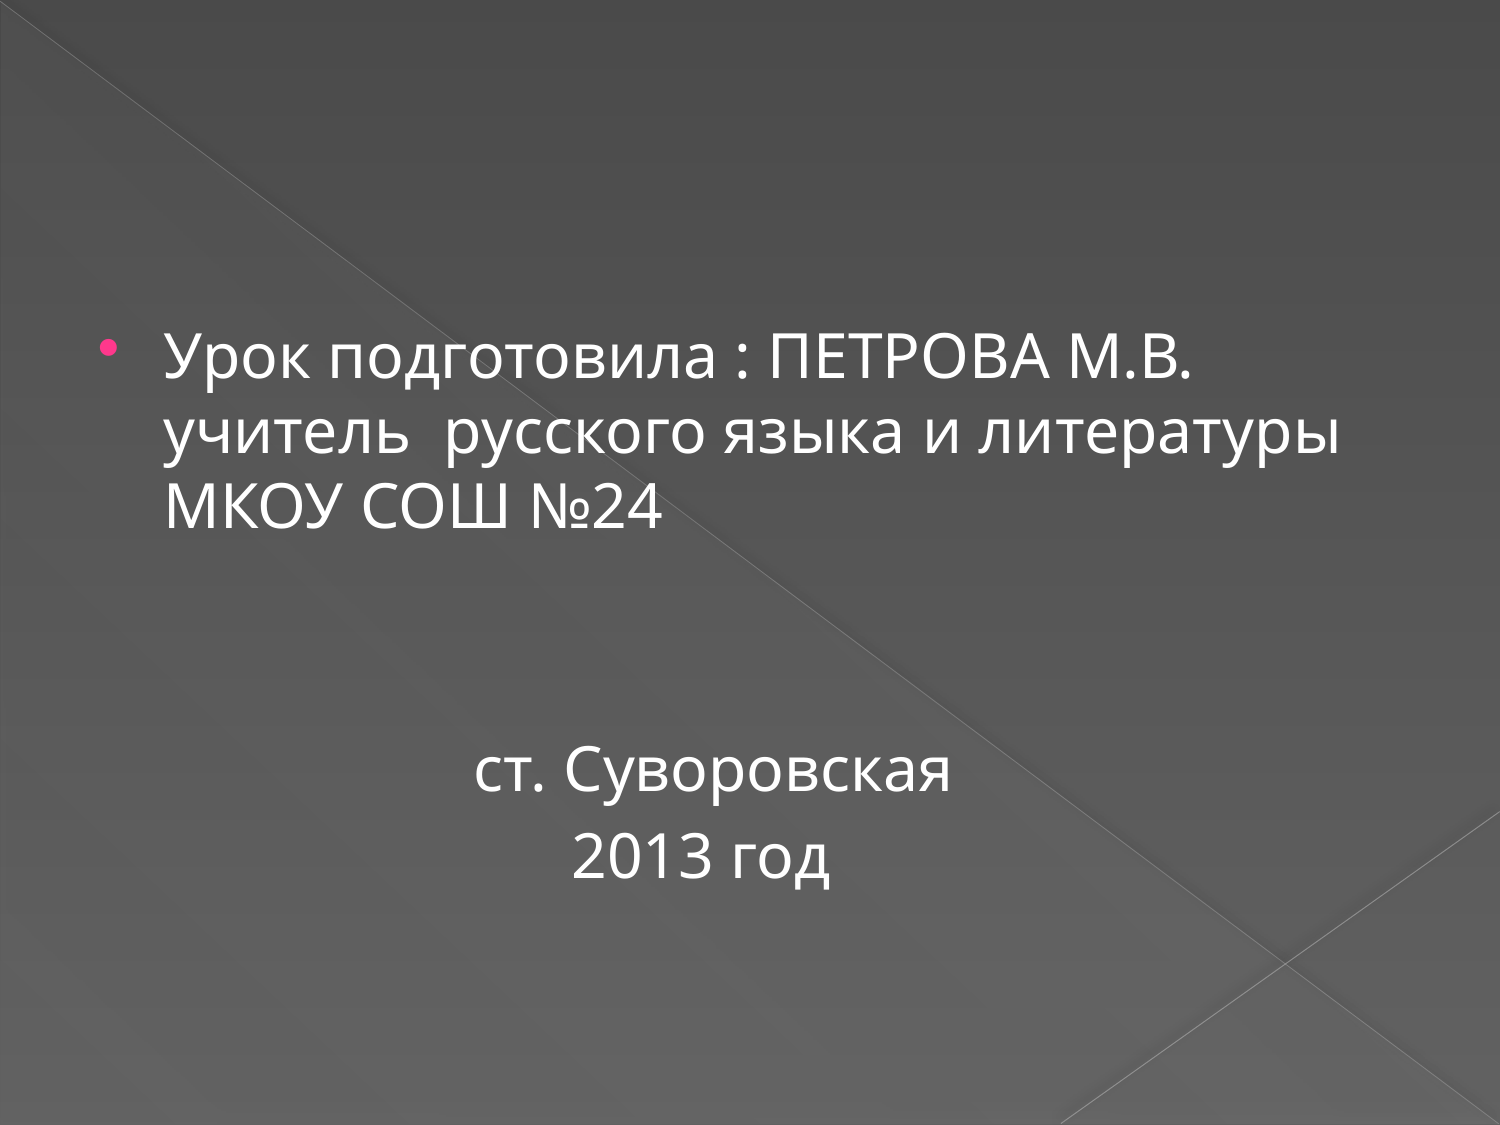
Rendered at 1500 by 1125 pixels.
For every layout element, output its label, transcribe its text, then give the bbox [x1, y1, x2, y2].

list Урок подготовила : ПЕТРОВА М.В. учитель русского языка и литературы МКОУ СОШ №24 ст. Суворовская 2013 год [75, 308, 1425, 1059]
